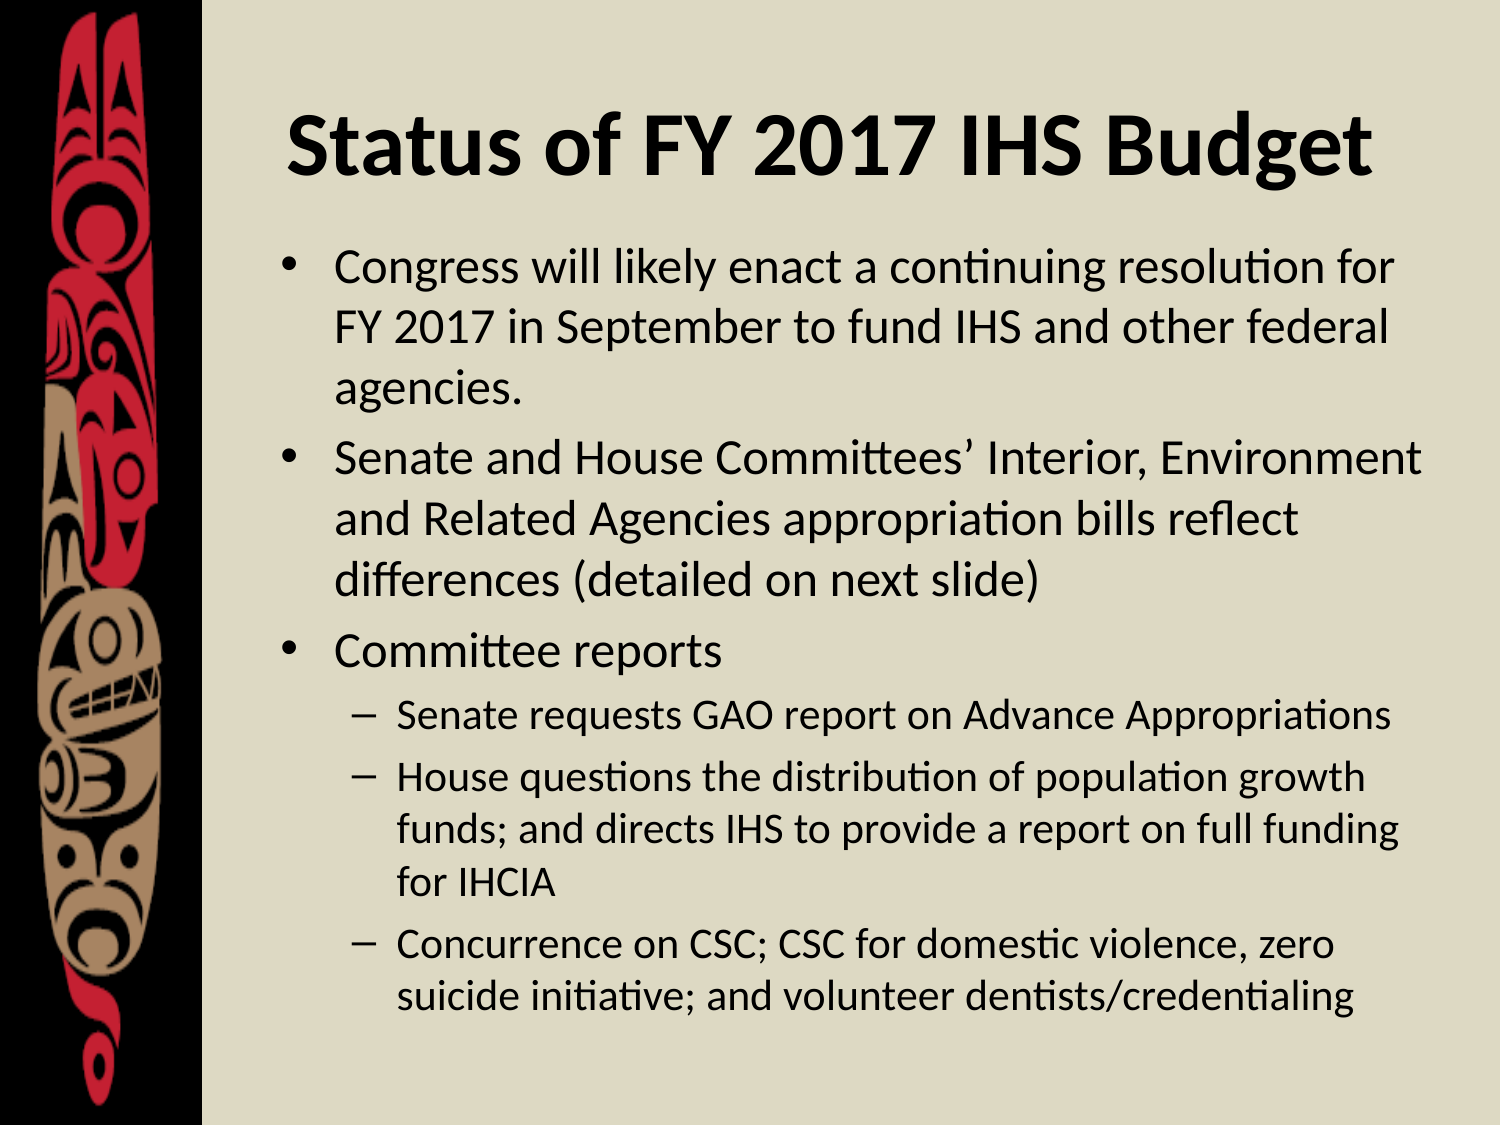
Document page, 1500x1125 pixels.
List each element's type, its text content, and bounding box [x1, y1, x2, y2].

title Status of FY 2017 IHS Budget [237, 45, 1425, 233]
picture [0, 0, 202, 1125]
list Congress will likely enact a continuing resolution for FY 2017 in September to fund IHS and other federal agencies. Senate and House Committees’ Interior, Environment and Related Agencies appropriation bills reflect differences (detailed on next slide) Committee reports Senate requests GAO report on Advance Appropriations House questions the distribution of population growth funds; and directs IHS to provide a report on full funding for IHCIA Concurrence on CSC; CSC for domestic violence, zero suicide initiative; and volunteer dentists/credentialing [265, 224, 1441, 1030]
